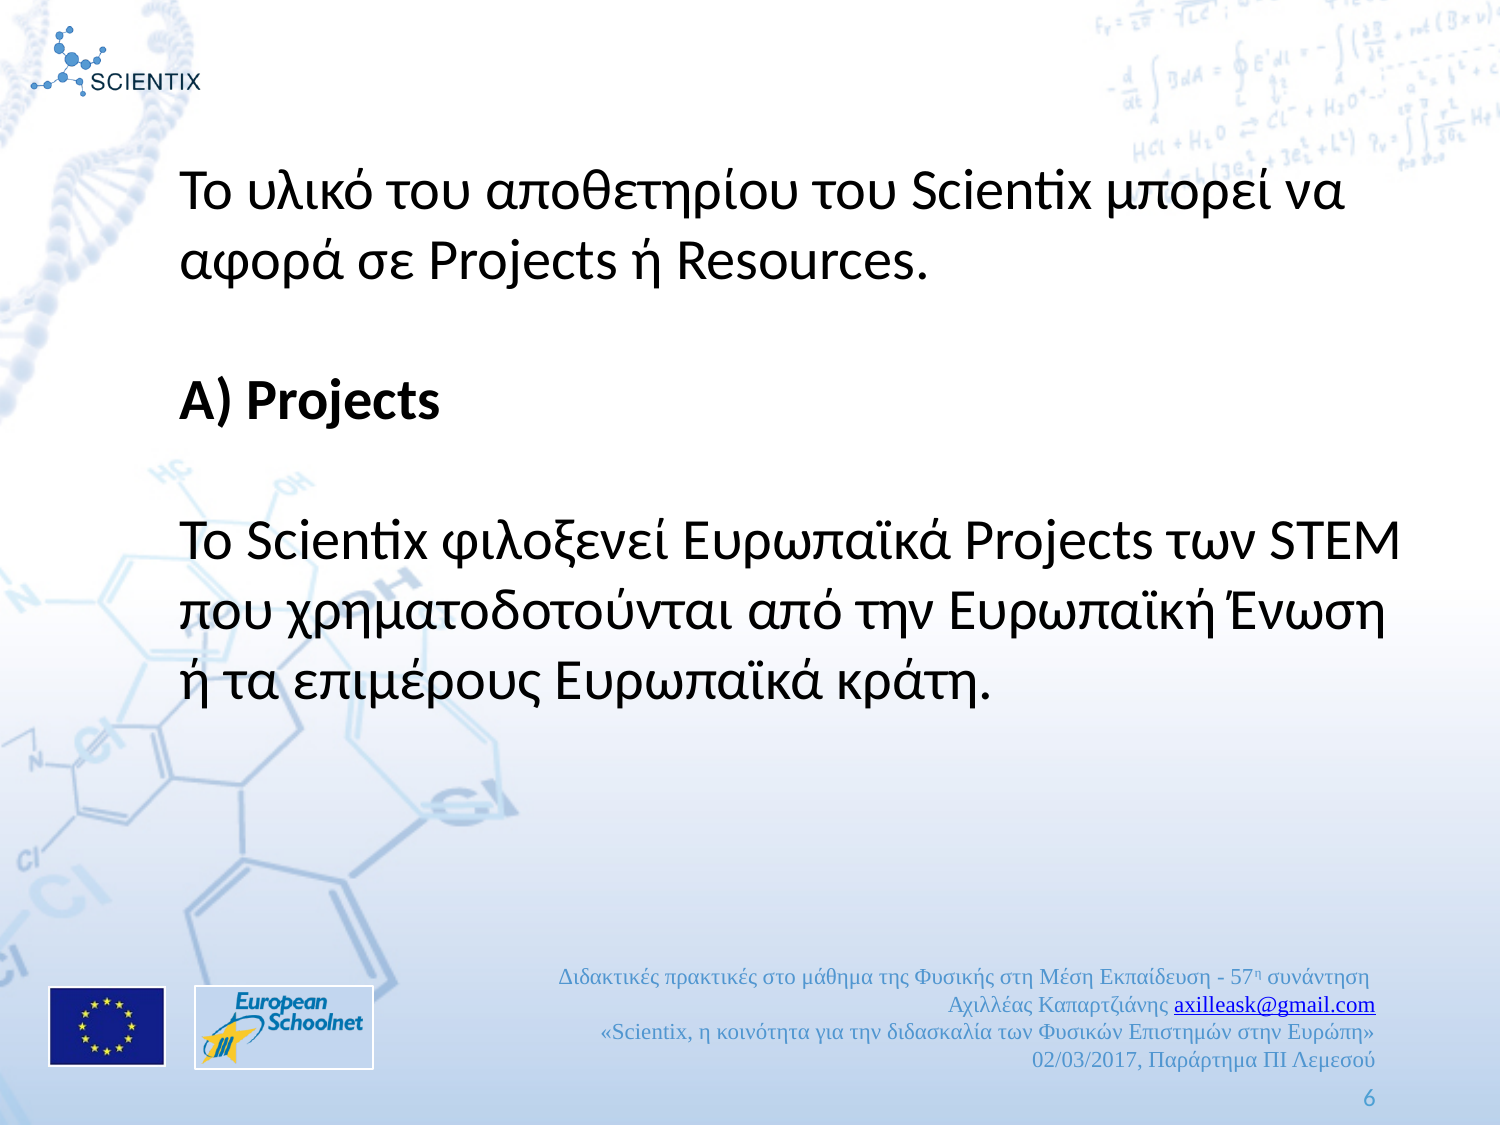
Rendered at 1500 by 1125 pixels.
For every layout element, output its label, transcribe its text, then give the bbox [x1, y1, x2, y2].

picture [0, 0, 1500, 1125]
text_box Το υλικό του αποθετηρίου του Scientix μπορεί να αφορά σε Projects ή Resources. Α) Projects Το Scientix φιλοξενεί Ευρωπαϊκά Projects των STEM που χρηματοδοτούνται από την Ευρωπαϊκή Ένωση ή τα επιμέρους Ευρωπαϊκά κράτη. [165, 143, 1445, 719]
